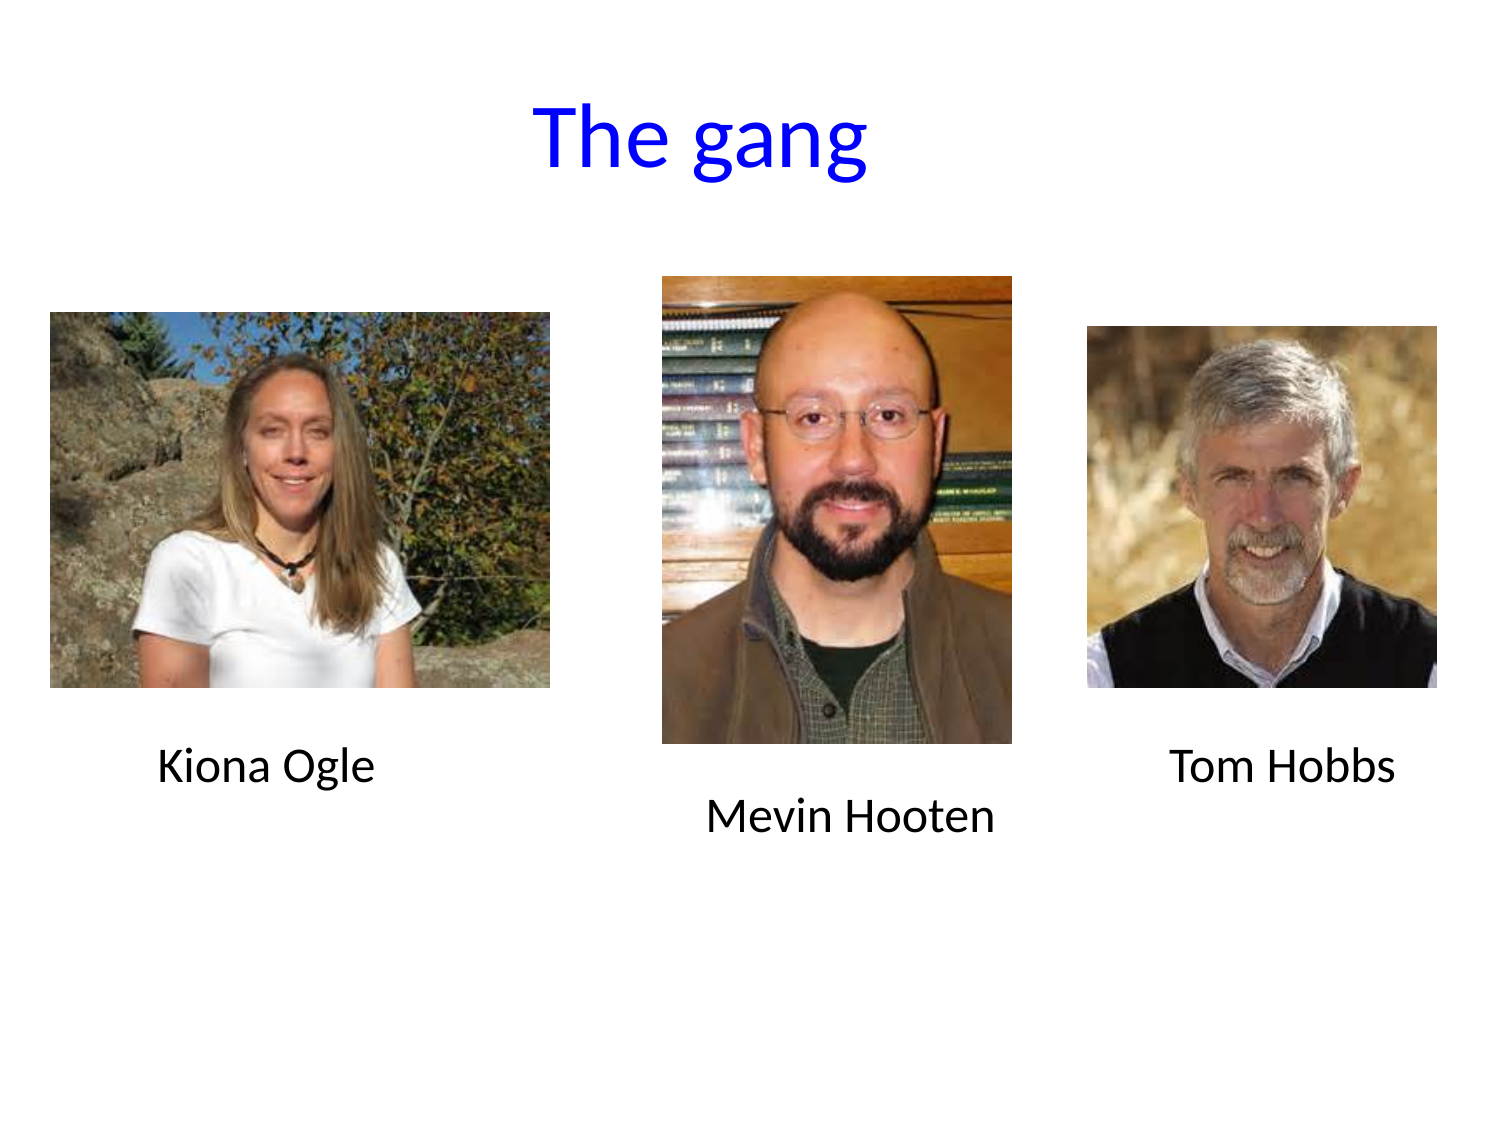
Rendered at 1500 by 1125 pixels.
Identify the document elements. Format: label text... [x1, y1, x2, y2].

text_box Mevin Hooten [690, 774, 1011, 850]
text_box Tom Hobbs [1154, 724, 1411, 800]
picture [1087, 326, 1437, 688]
title The gang [25, 37, 1376, 225]
picture [49, 312, 551, 688]
picture [661, 276, 1013, 744]
text_box Kiona Ogle [142, 724, 391, 800]
